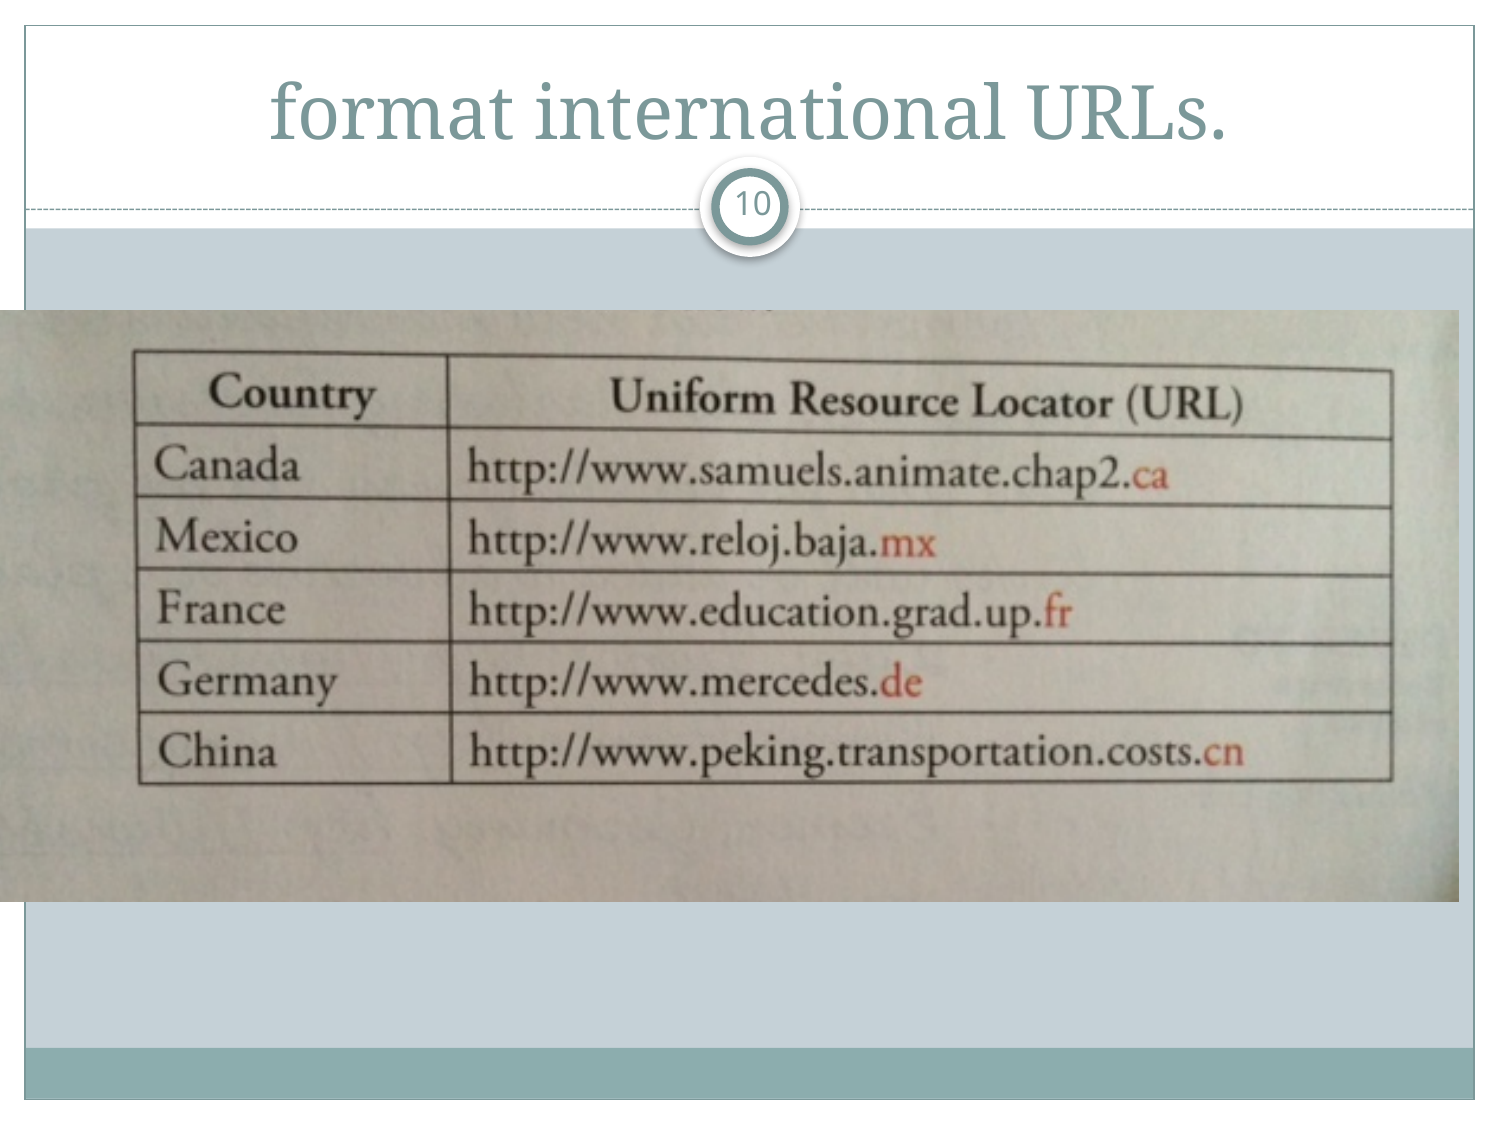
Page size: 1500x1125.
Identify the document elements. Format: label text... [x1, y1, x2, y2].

title format international URLs. [49, 37, 1450, 162]
picture [0, 310, 1474, 902]
slide_number 10 [715, 168, 791, 241]
